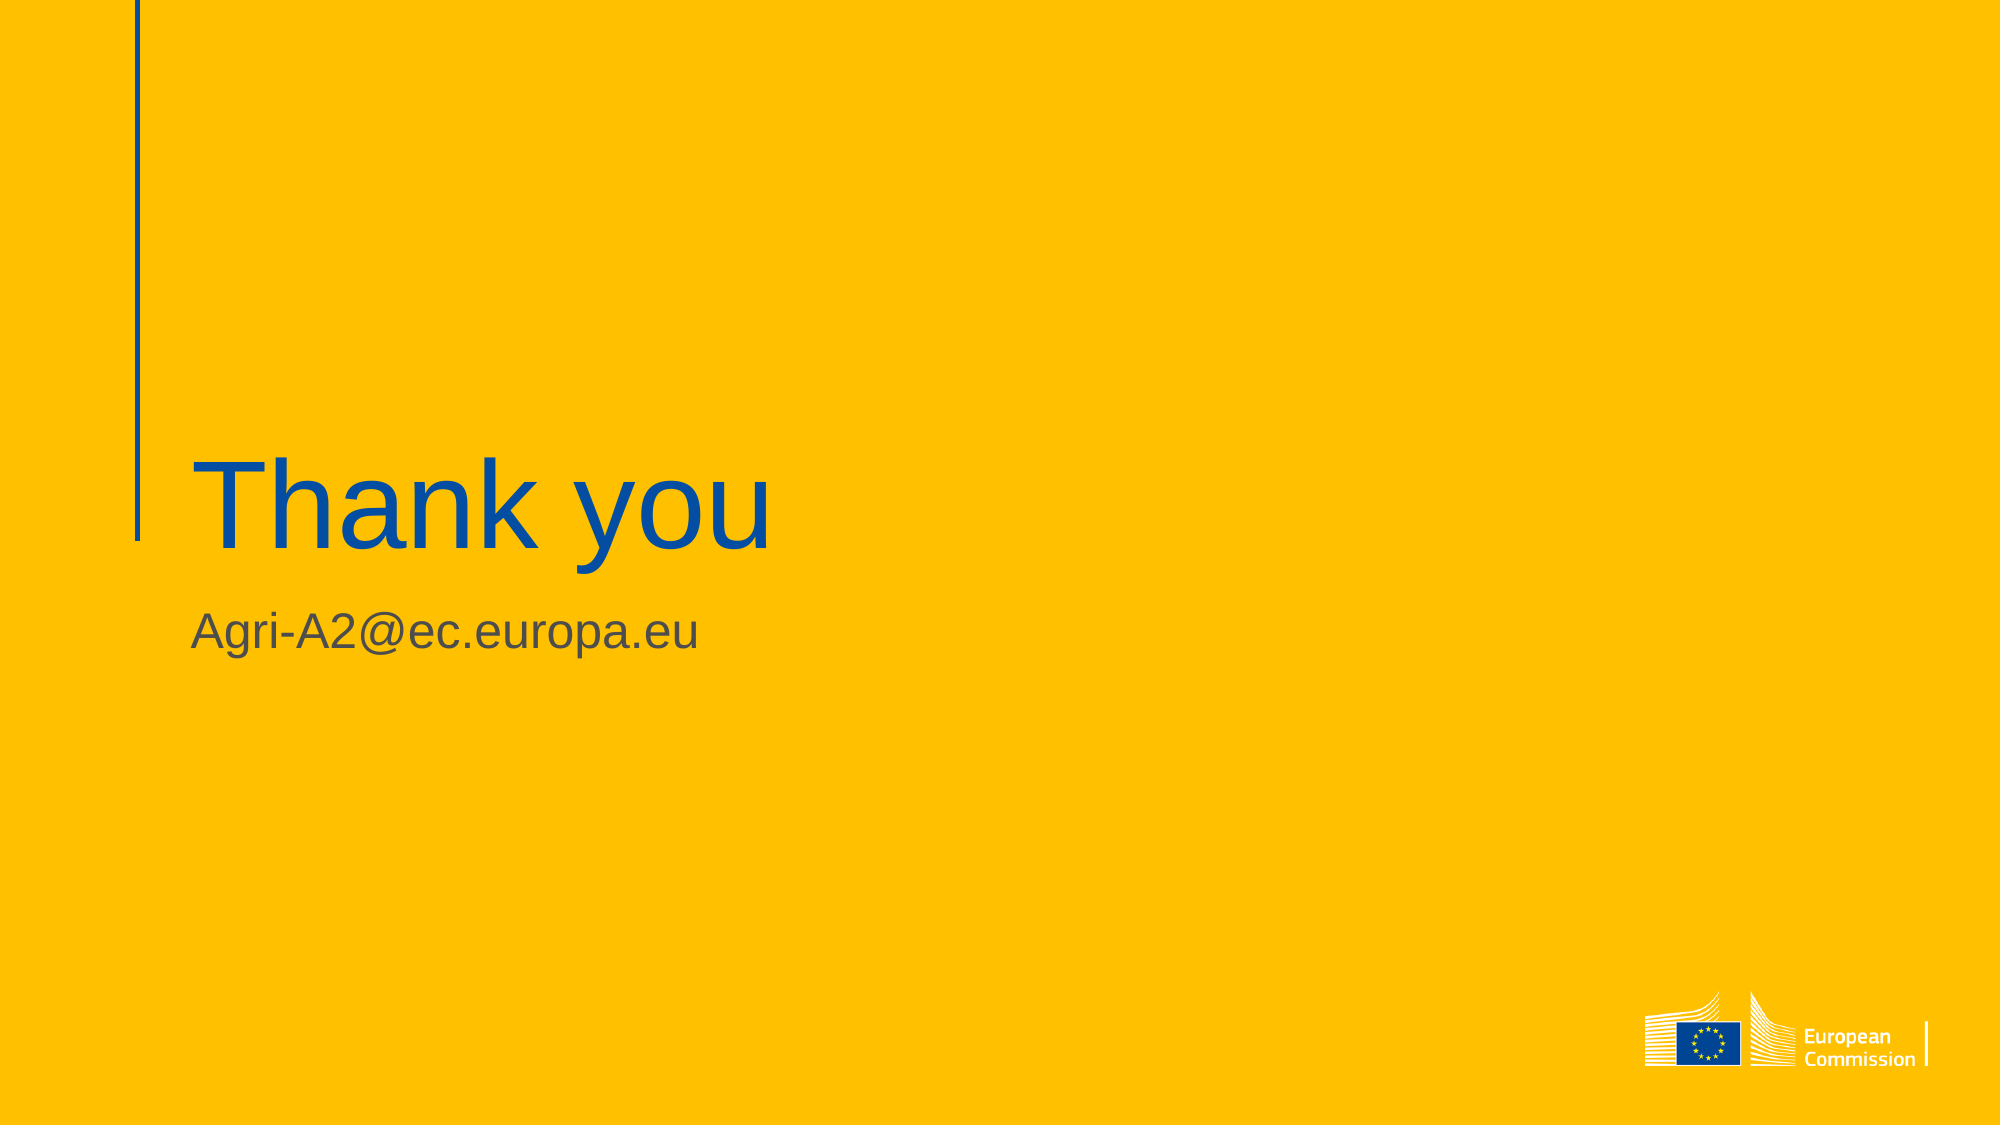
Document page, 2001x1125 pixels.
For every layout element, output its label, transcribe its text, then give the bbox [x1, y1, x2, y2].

subtitle Agri-A2@ec.europa.eu [175, 590, 1842, 863]
title Thank you [176, 184, 1843, 576]
picture [1645, 991, 1928, 1066]
